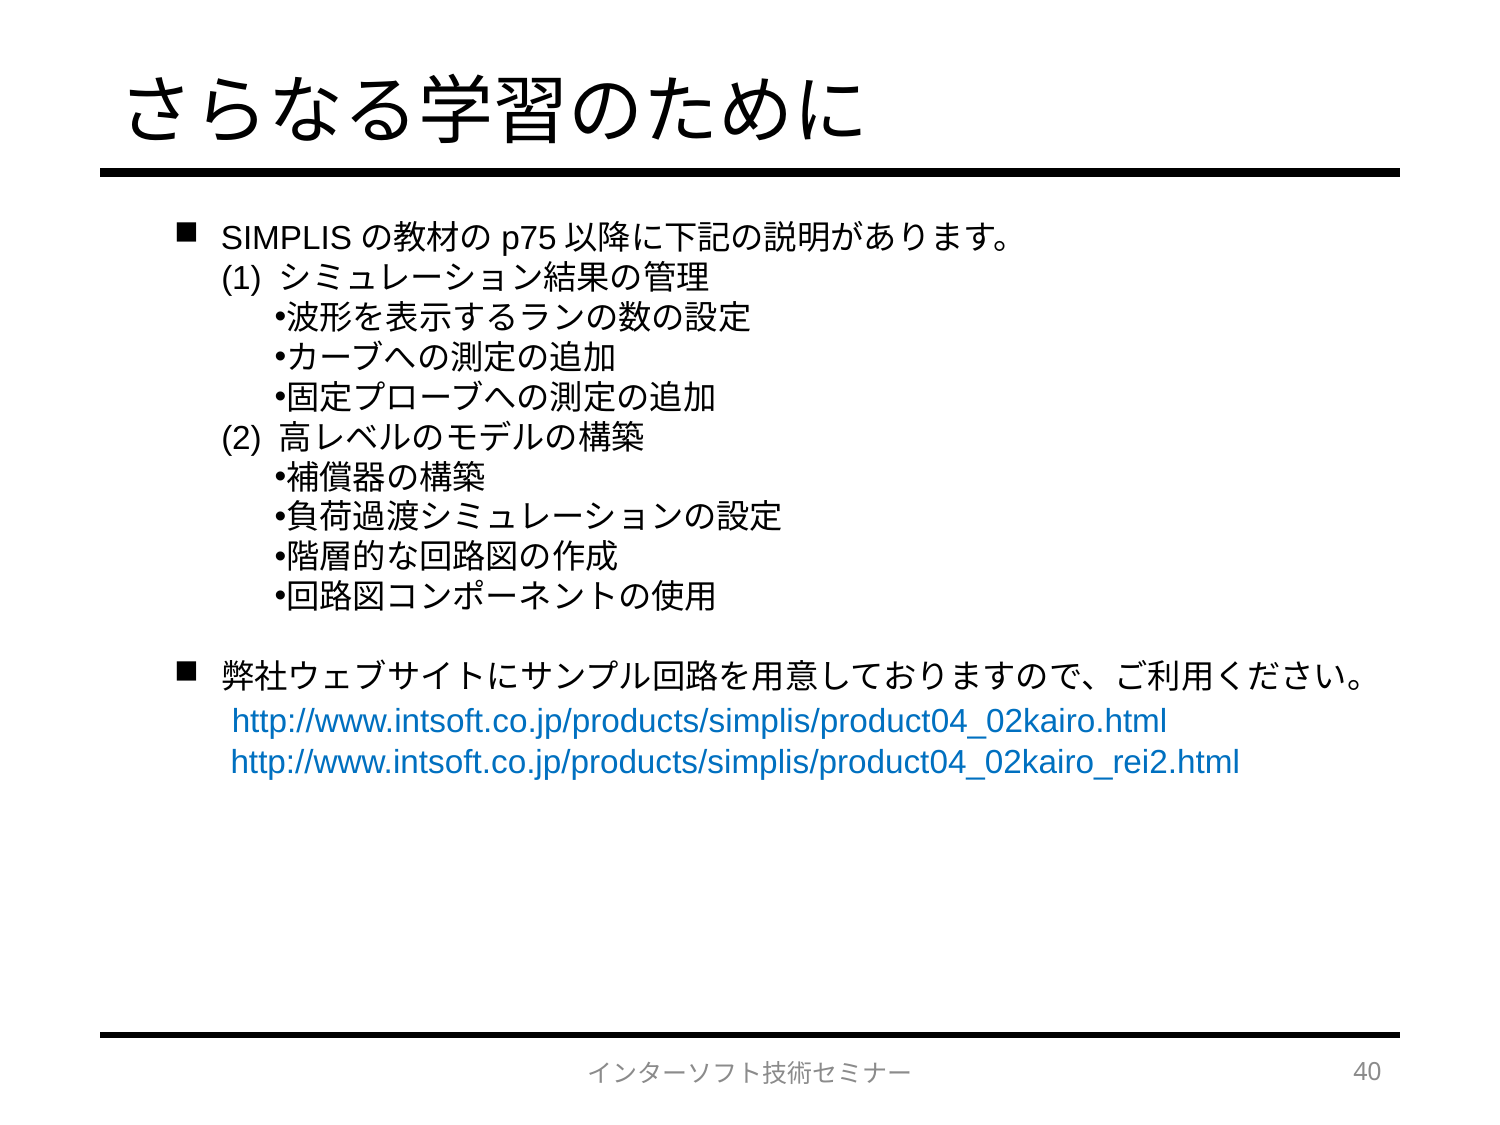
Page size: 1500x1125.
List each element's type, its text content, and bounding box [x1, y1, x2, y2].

footer インターソフト技術セミナー [496, 1042, 1004, 1103]
title さらなる学習のために [103, 59, 1403, 167]
slide_number 40 [1059, 1042, 1397, 1103]
text_box SIMPLISの教材のp75以降に下記の説明があります。 (1) シミュレーション結果の管理 波形を表示するランの数の設定 カーブへの測定の追加 固定プローブへの測定の追加 (2) 高レベルのモデルの構築 補償器の構築 負荷過渡シミュレーションの設定 階層的な回路図の作成 回路図コンポーネントの使用 弊社ウェブサイトにサンプル回路を用意しておりますので、ご利用ください。 http://www.intsoft.co.jp/products/simplis/product04_02kairo.html http://www.intsoft.co.jp/products/simplis/product04_02kairo_rei2.html [159, 208, 1424, 828]
